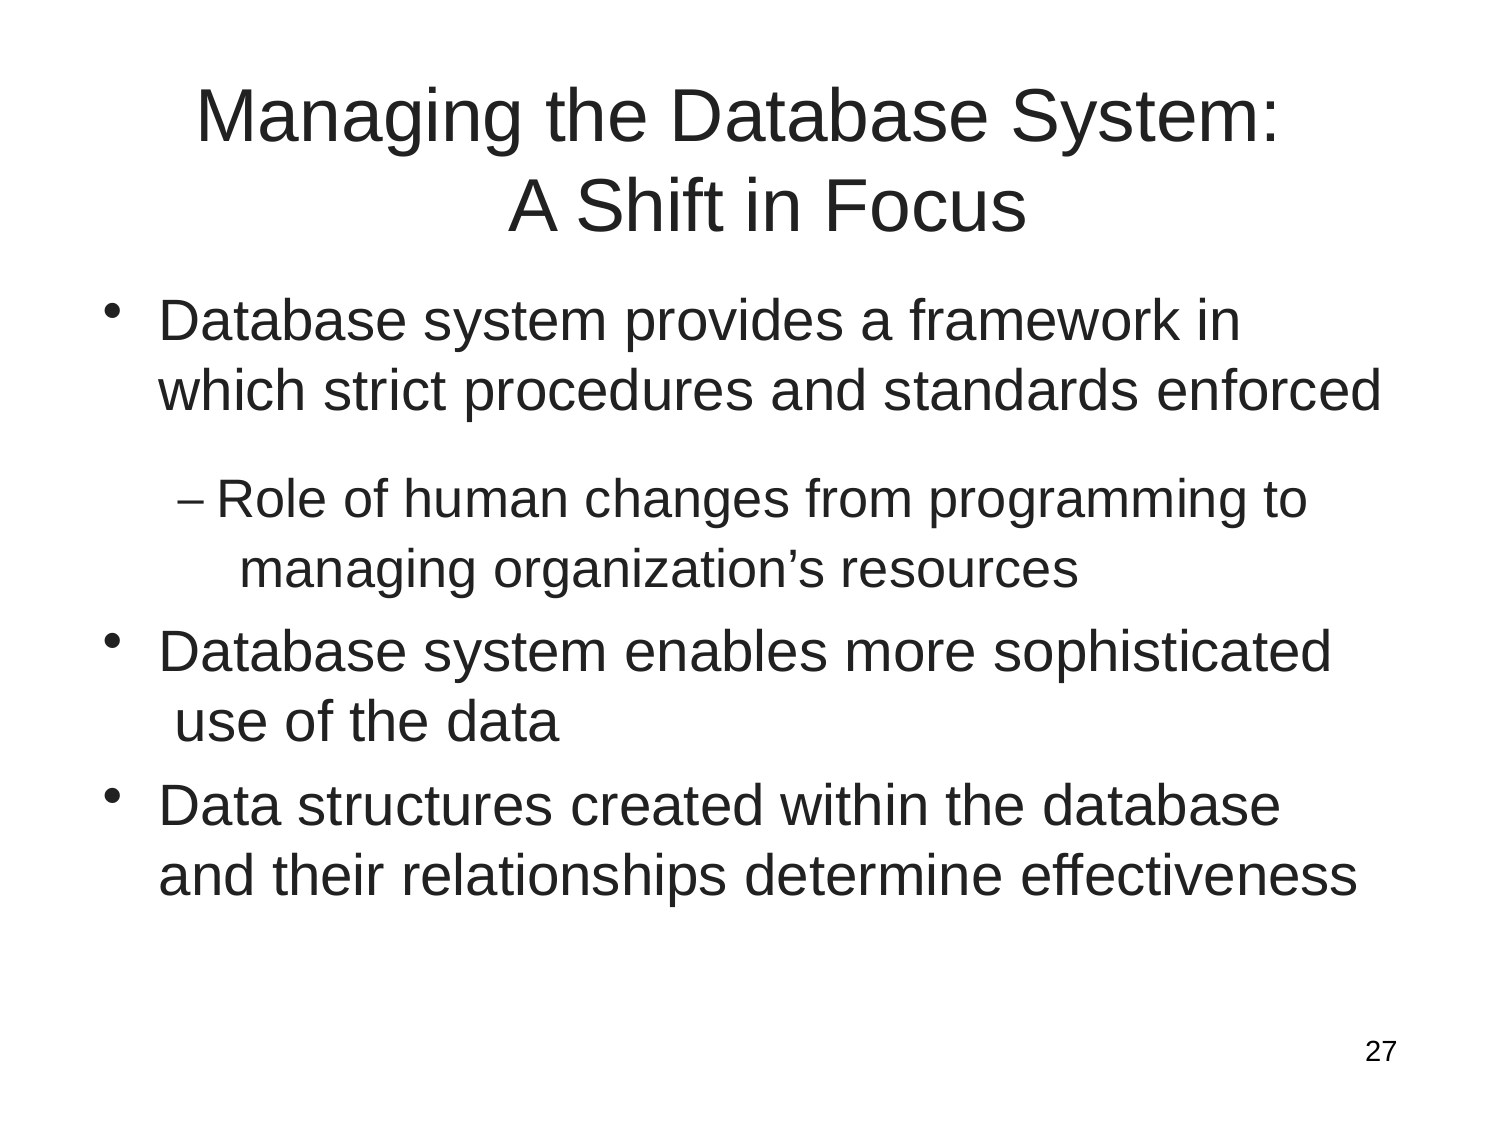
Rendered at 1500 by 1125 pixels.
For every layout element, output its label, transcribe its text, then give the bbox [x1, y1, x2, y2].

title Managing the Database System: A Shift in Focus [193, 64, 1286, 255]
text_box Database system provides a framework in which strict procedures and standards enforced – Role of human changes from programming to managing organization’s resources Database system enables more sophisticated use of the data Data structures created within the database and their relationships determine effectiveness [100, 280, 1387, 908]
slide_number 27 [1361, 1033, 1402, 1125]
